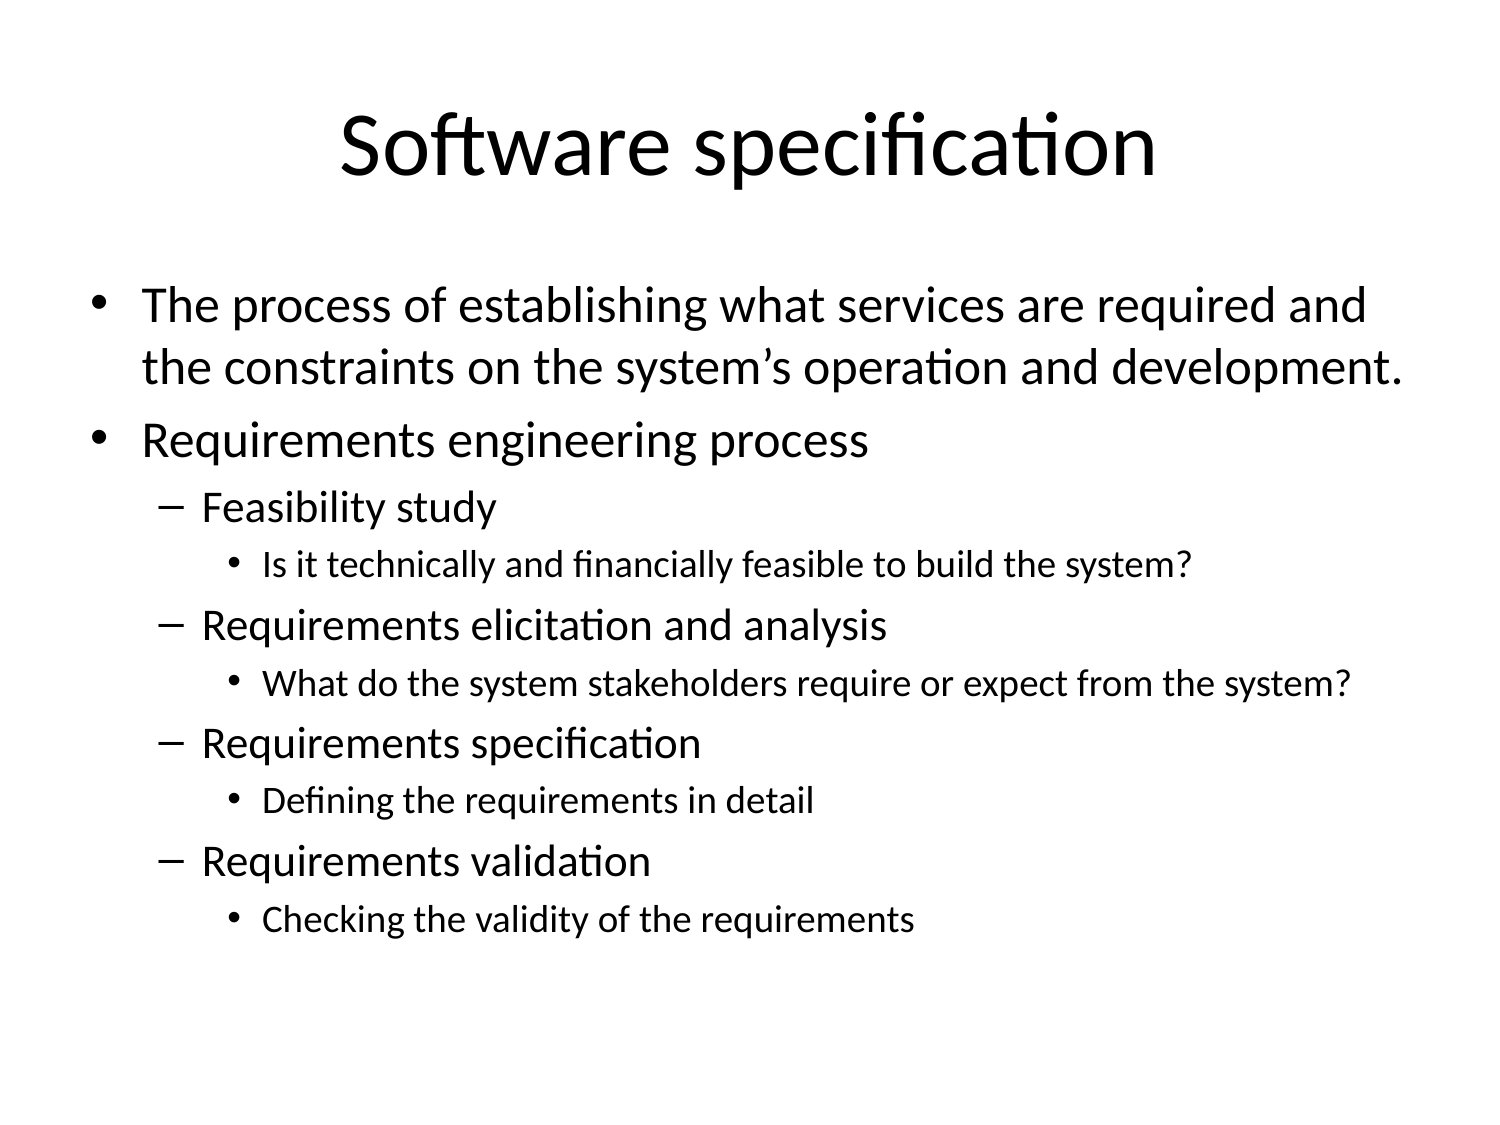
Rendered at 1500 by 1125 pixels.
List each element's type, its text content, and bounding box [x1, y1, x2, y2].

list The process of establishing what services are required and the constraints on the system’s operation and development. Requirements engineering process Feasibility study Is it technically and financially feasible to build the system? Requirements elicitation and analysis What do the system stakeholders require or expect from the system? Requirements specification Defining the requirements in detail Requirements validation Checking the validity of the requirements [75, 262, 1425, 1025]
title Software specification [75, 45, 1425, 233]
